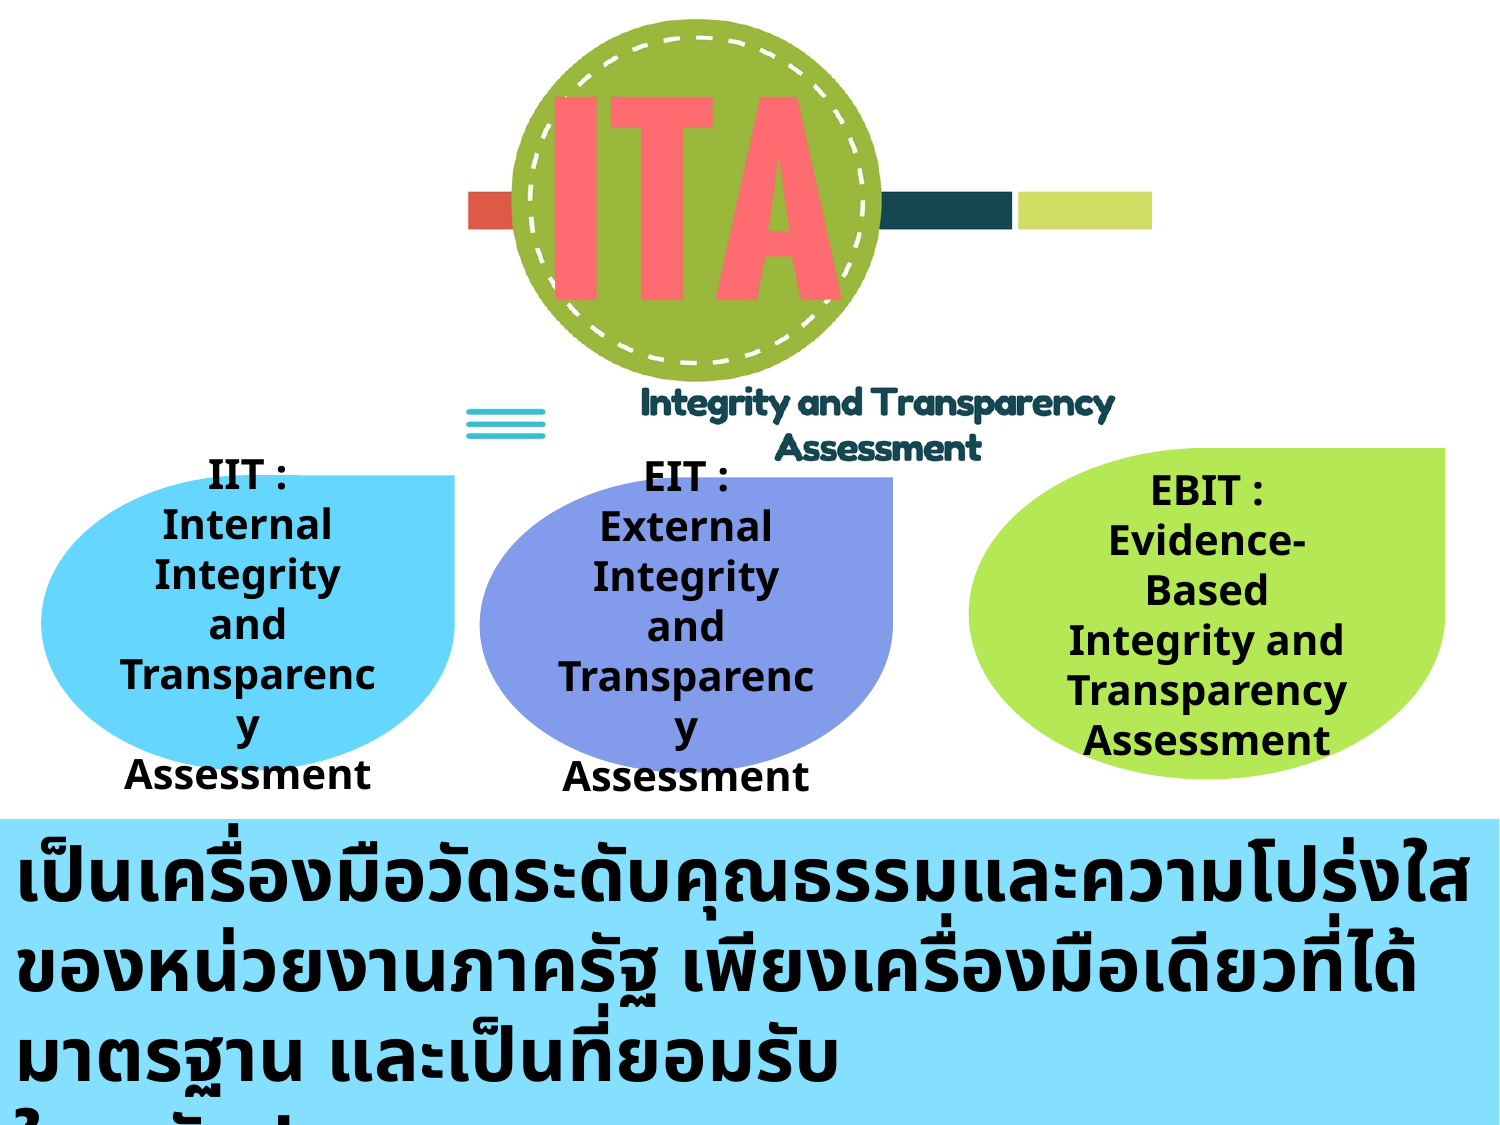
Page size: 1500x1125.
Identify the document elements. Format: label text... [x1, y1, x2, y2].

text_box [40, 447, 1446, 780]
text_box เป็นเครื่องมือวัดระดับคุณธรรมและความโปร่งใสของหน่วยงานภาครัฐ เพียงเครื่องมือเดียวที่ได้มาตรฐาน และเป็นที่ยอมรับ ในระดับประเทศ [0, 819, 1500, 1125]
picture [460, 0, 1153, 447]
